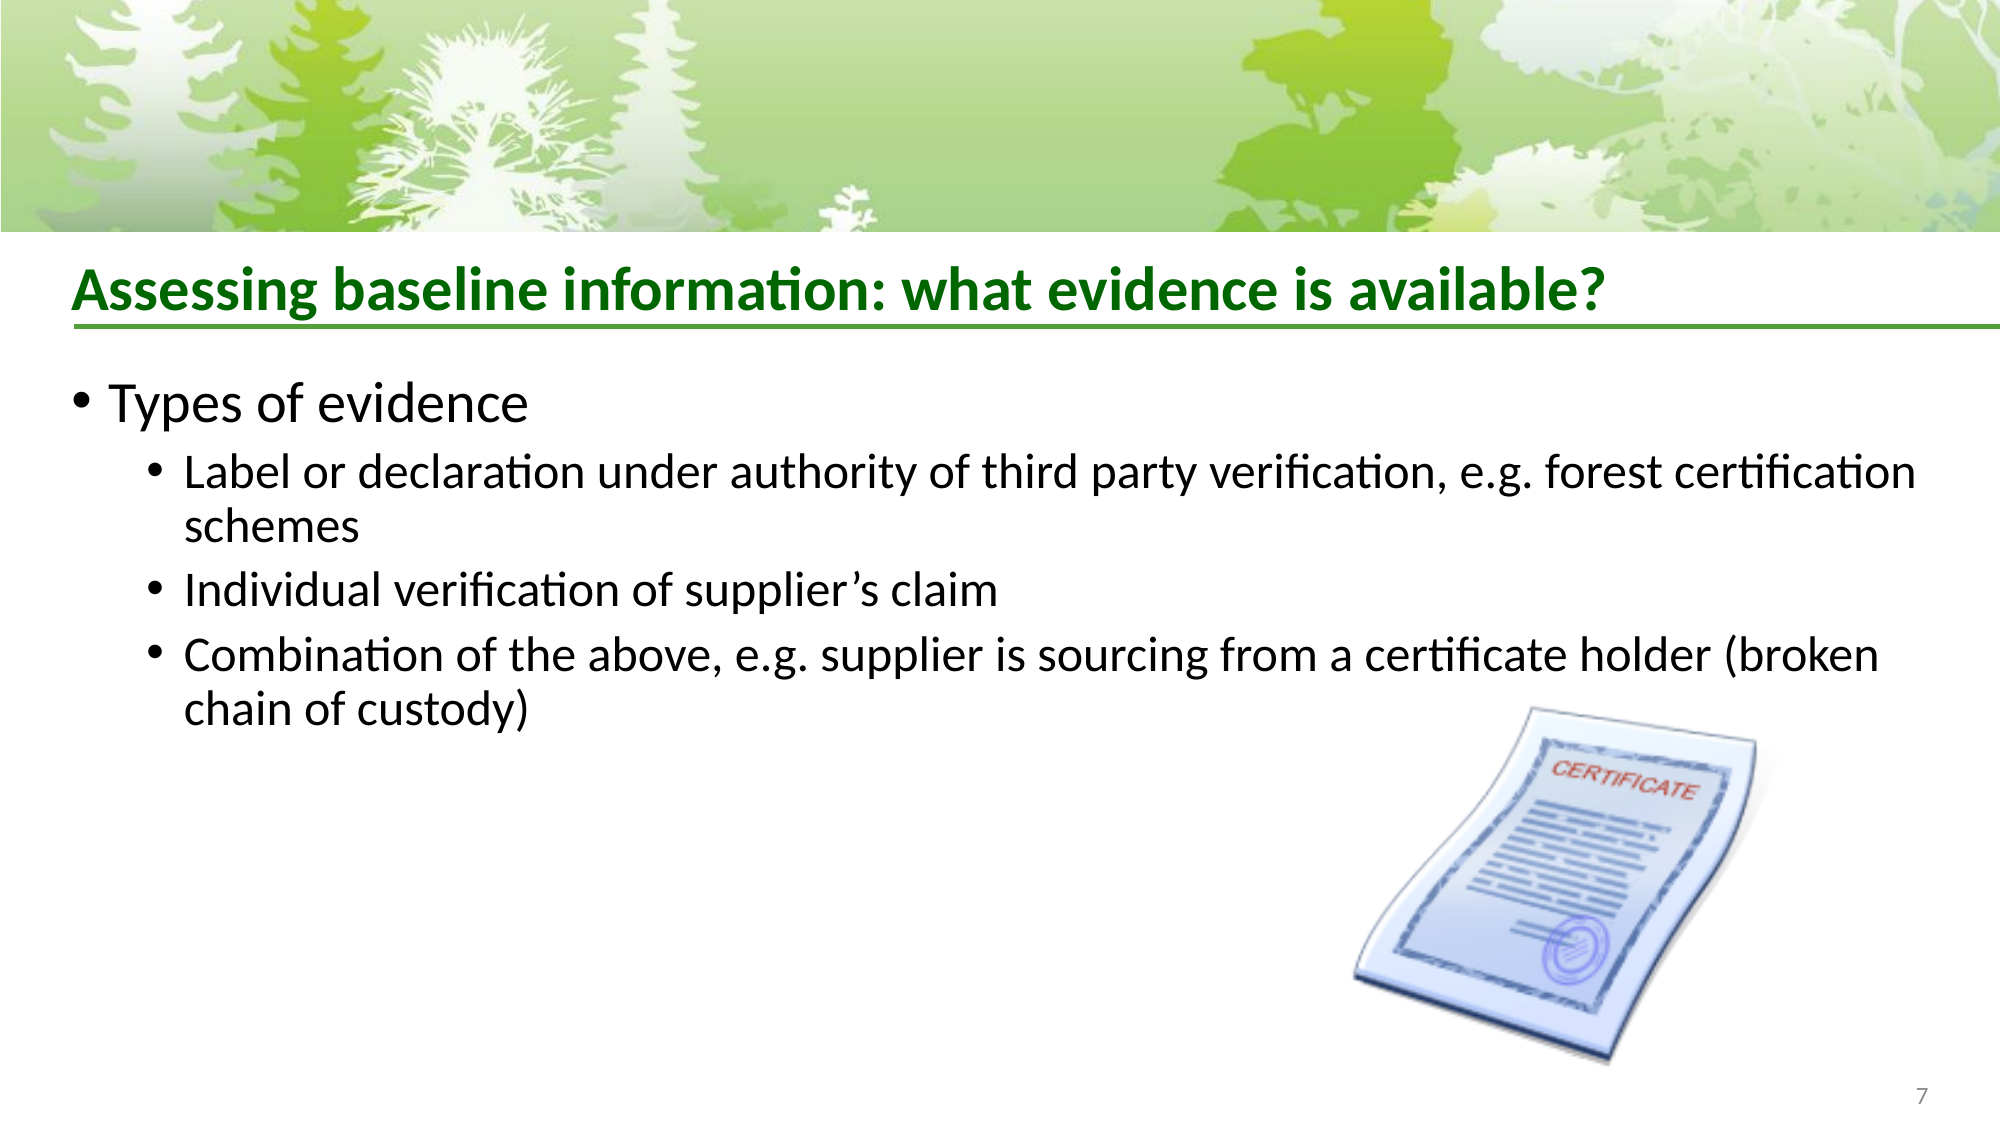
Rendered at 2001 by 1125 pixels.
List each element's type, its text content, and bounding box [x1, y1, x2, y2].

list Types of evidence Label or declaration under authority of third party verification, e.g. forest certification schemes Individual verification of supplier’s claim Combination of the above, e.g. supplier is sourcing from a certificate holder (broken chain of custody) [56, 364, 1944, 970]
slide_number 7 [1493, 1065, 1944, 1125]
title Assessing baseline information: what evidence is available? [56, 181, 1782, 364]
picture [1342, 659, 1782, 1099]
picture [0, 0, 2000, 232]
